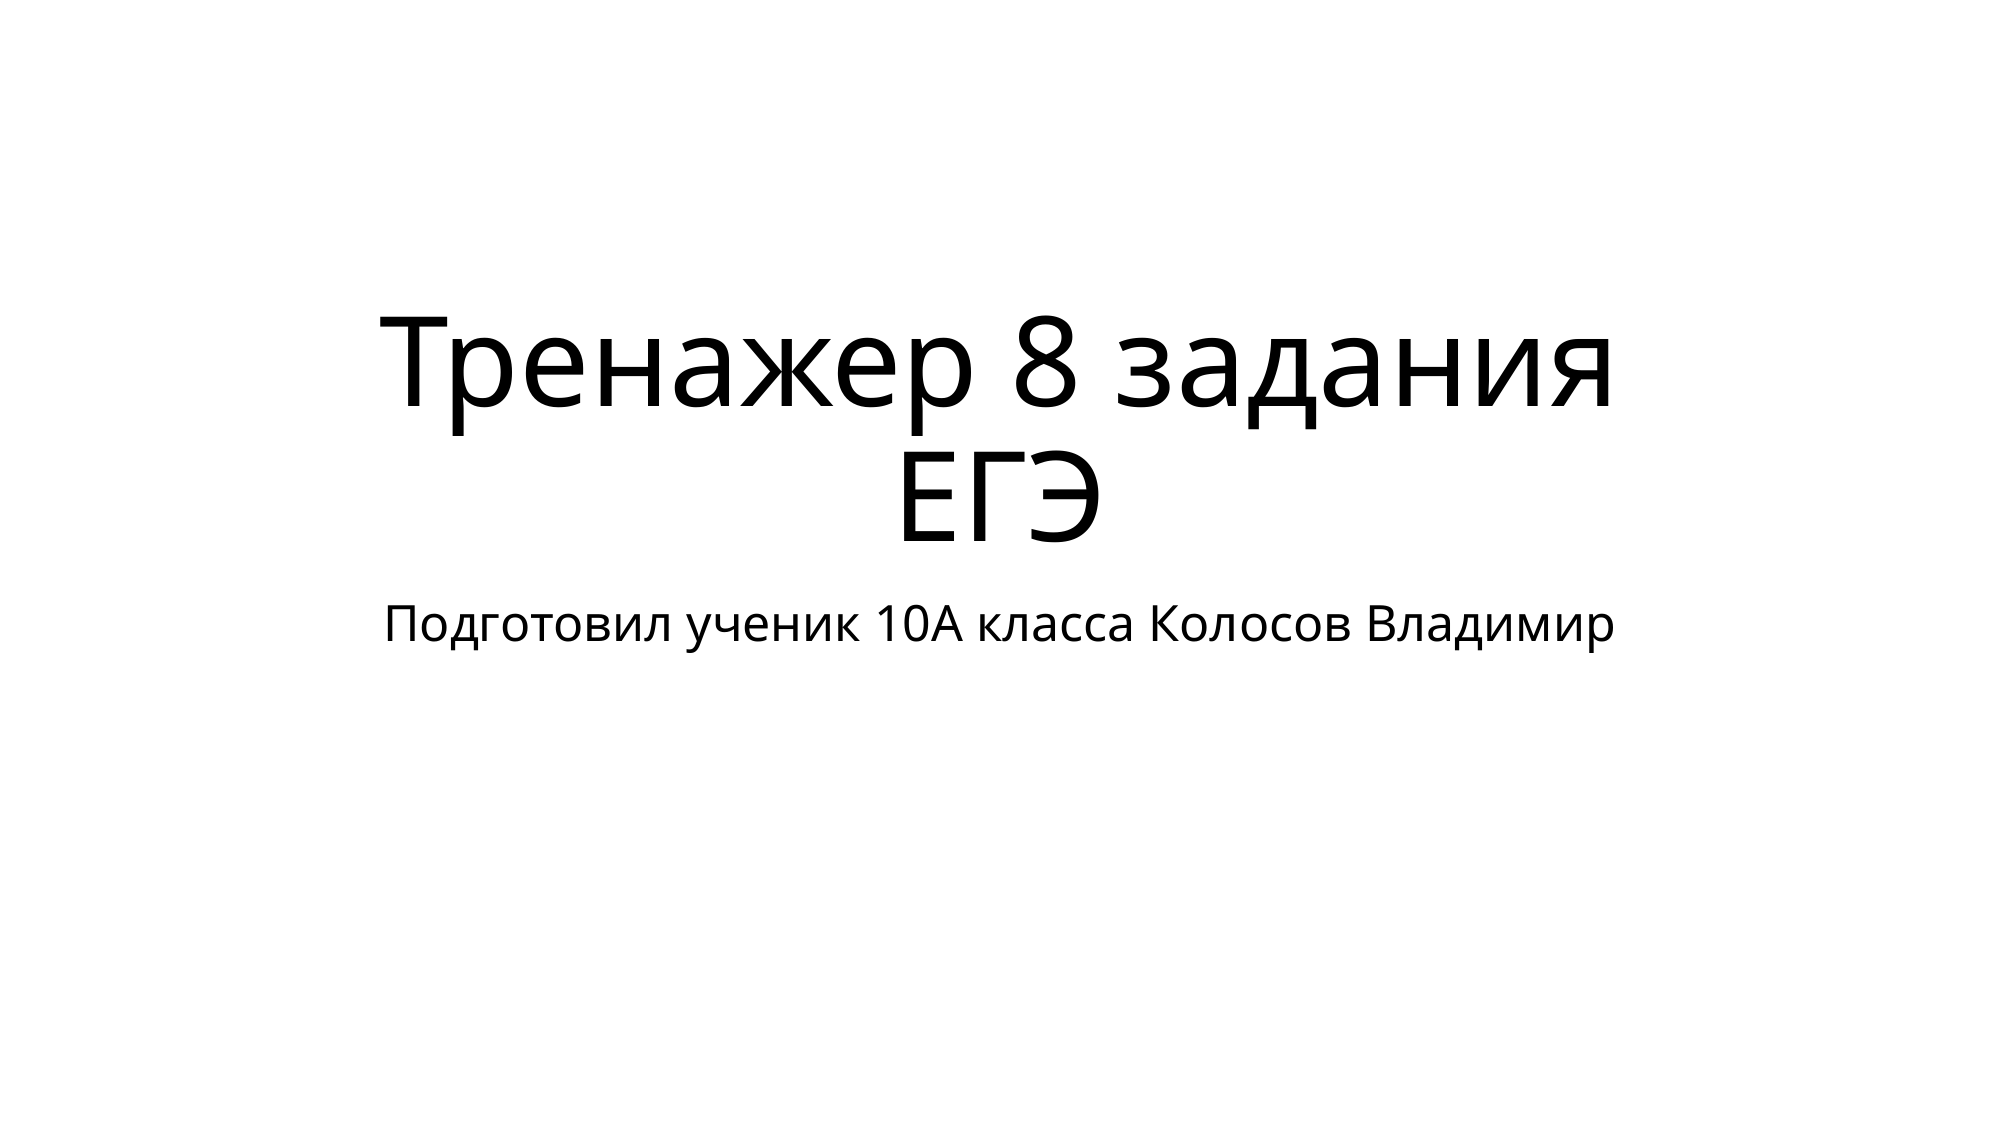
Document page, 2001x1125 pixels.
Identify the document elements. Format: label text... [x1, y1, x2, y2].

title Тренажер 8 задания ЕГЭ [249, 184, 1750, 576]
subtitle Подготовил ученик 10А класса Колосов Владимир [249, 590, 1750, 863]
